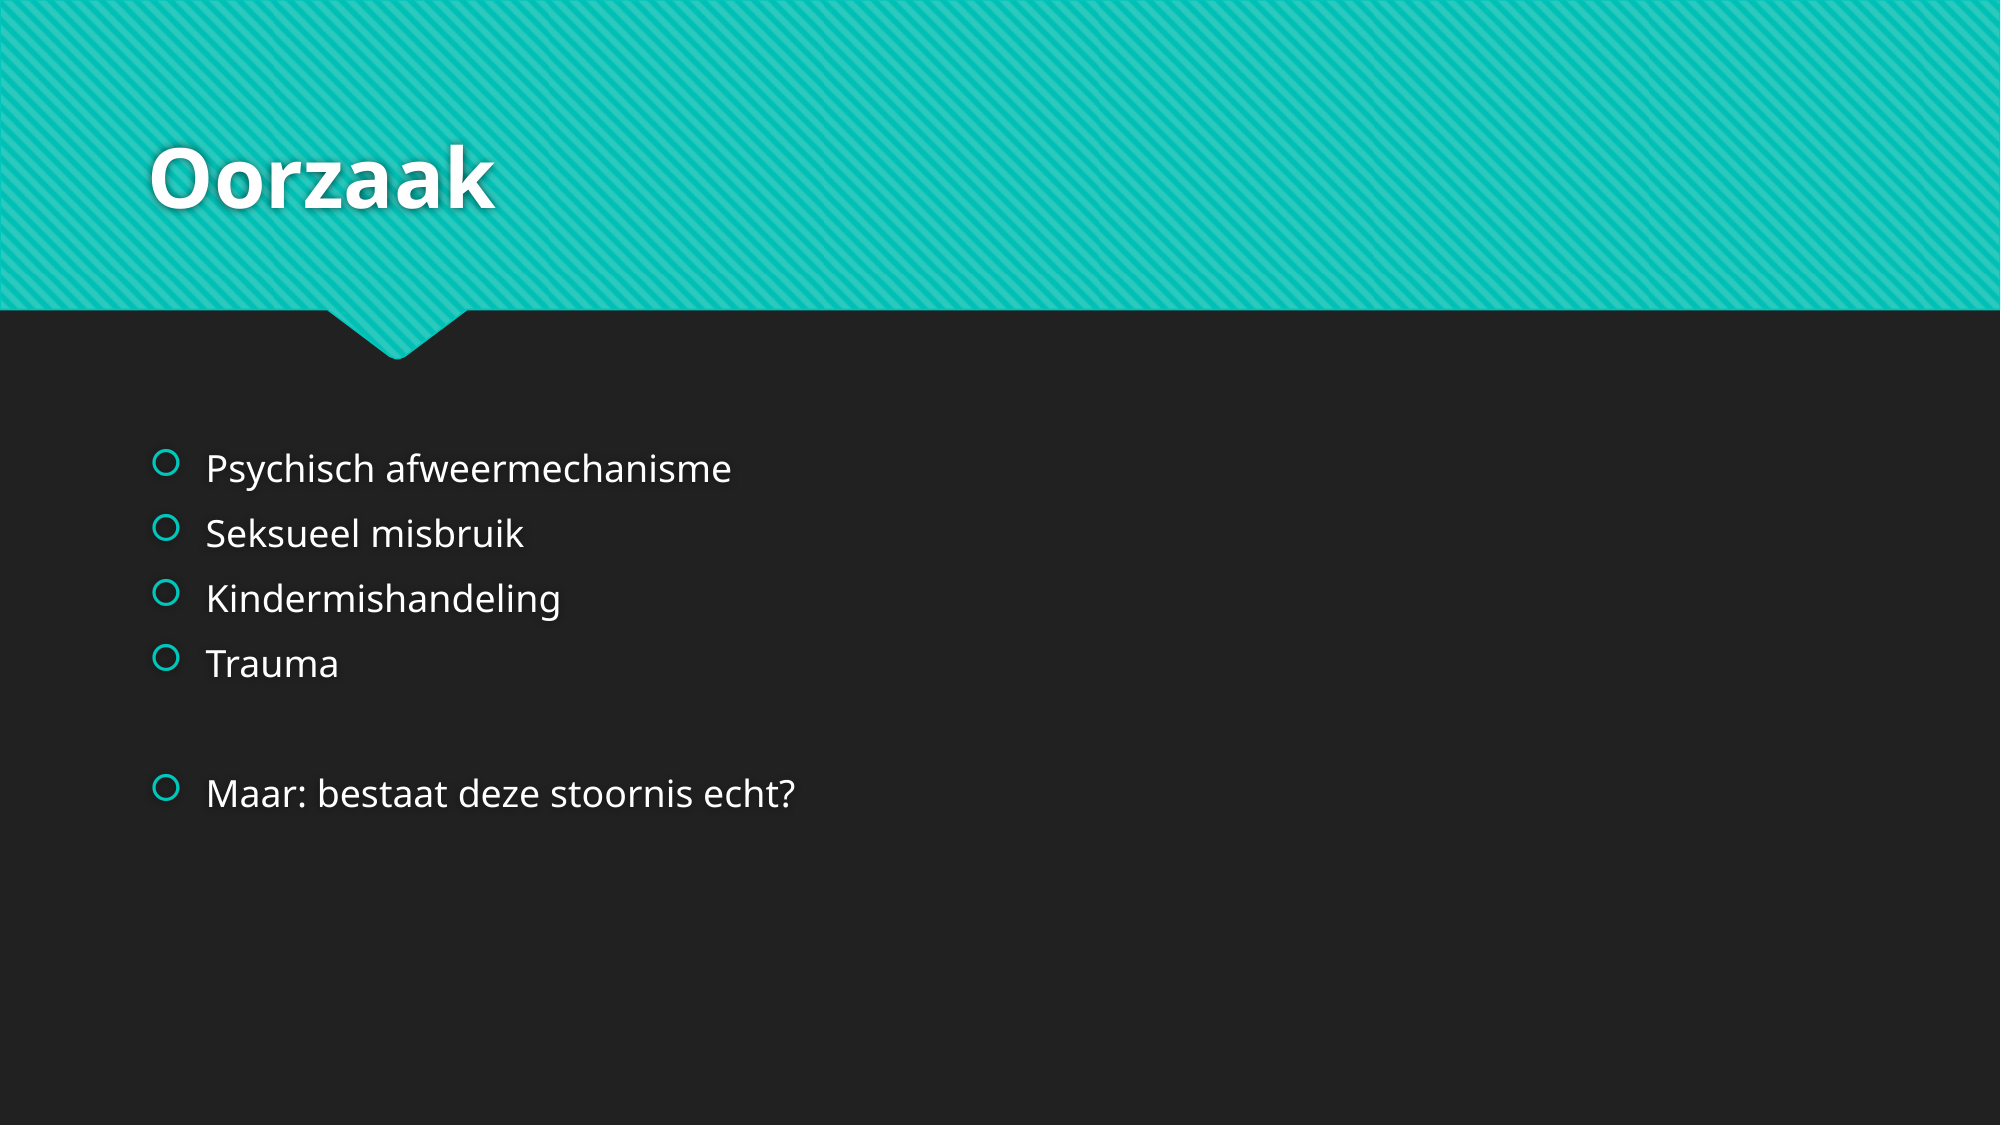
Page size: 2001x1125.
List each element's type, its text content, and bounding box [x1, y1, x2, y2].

list Psychisch afweermechanisme Seksueel misbruik Kindermishandeling Trauma Maar: bestaat deze stoornis echt? [134, 364, 1866, 962]
title Oorzaak [132, 73, 1868, 233]
